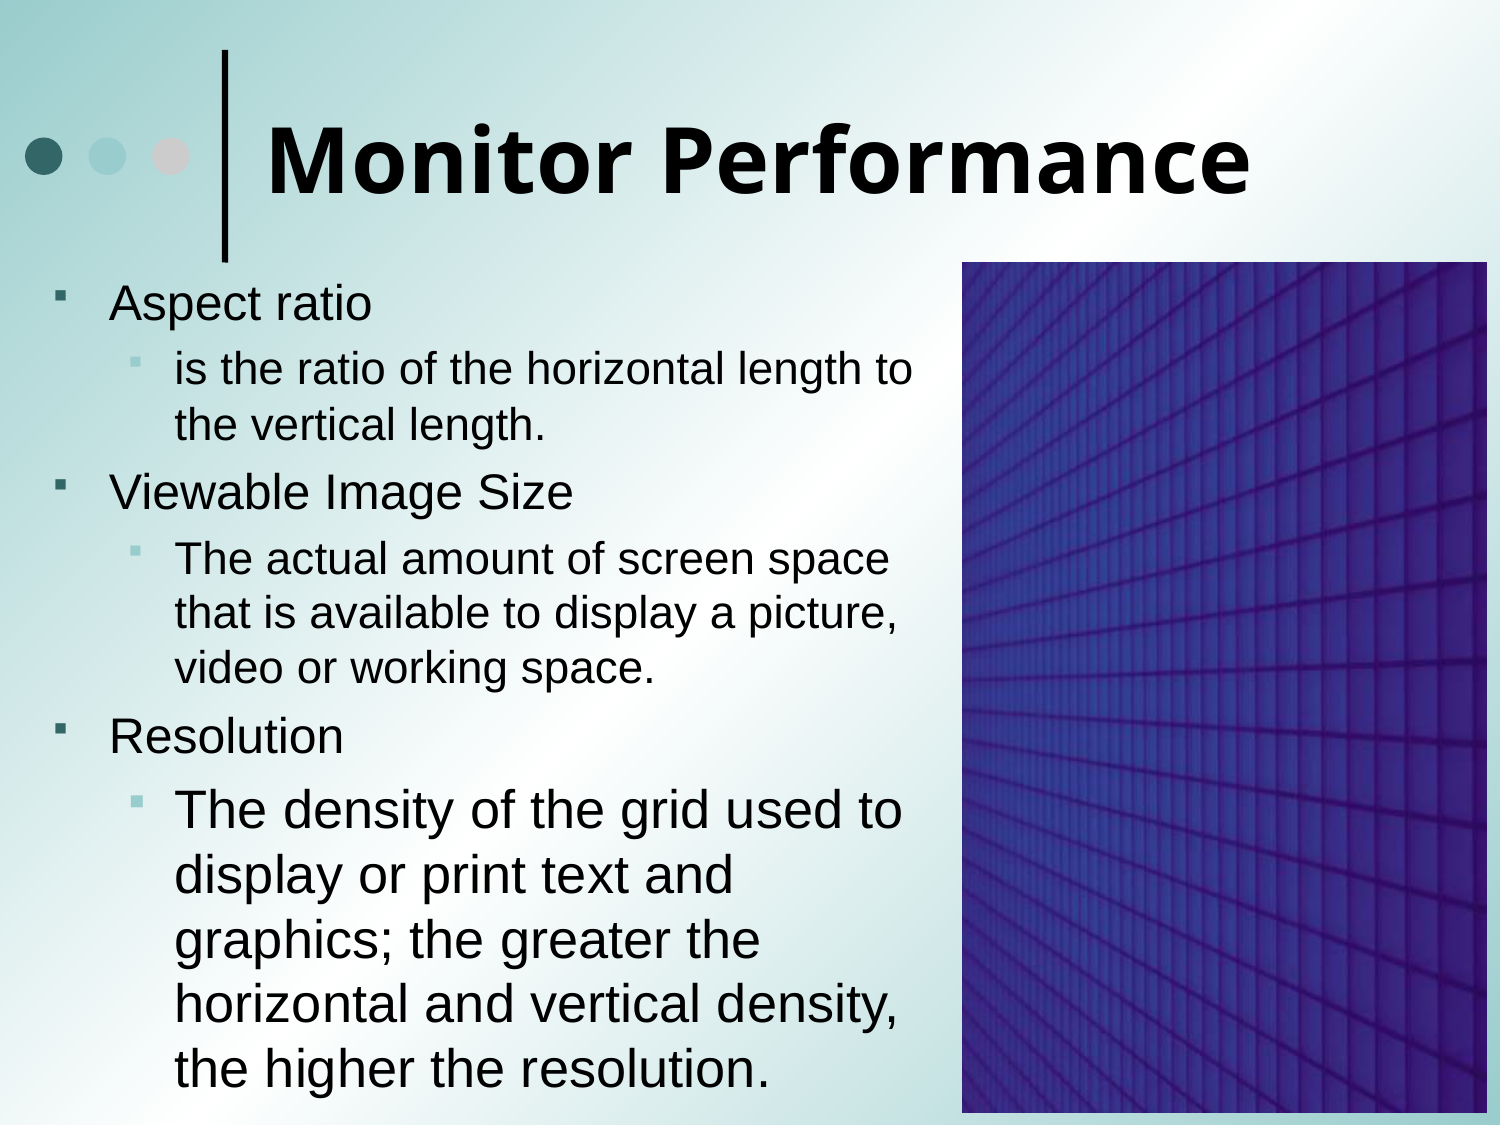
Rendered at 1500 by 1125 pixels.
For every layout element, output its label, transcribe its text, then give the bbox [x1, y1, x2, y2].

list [962, 262, 1487, 1113]
title Monitor Performance [249, 30, 1401, 262]
list Aspect ratio is the ratio of the horizontal length to the vertical length. Viewable Image Size The actual amount of screen space that is available to display a picture, video or working space. Resolution The density of the grid used to display or print text and graphics; the greater the horizontal and vertical density, the higher the resolution. [37, 262, 963, 1125]
